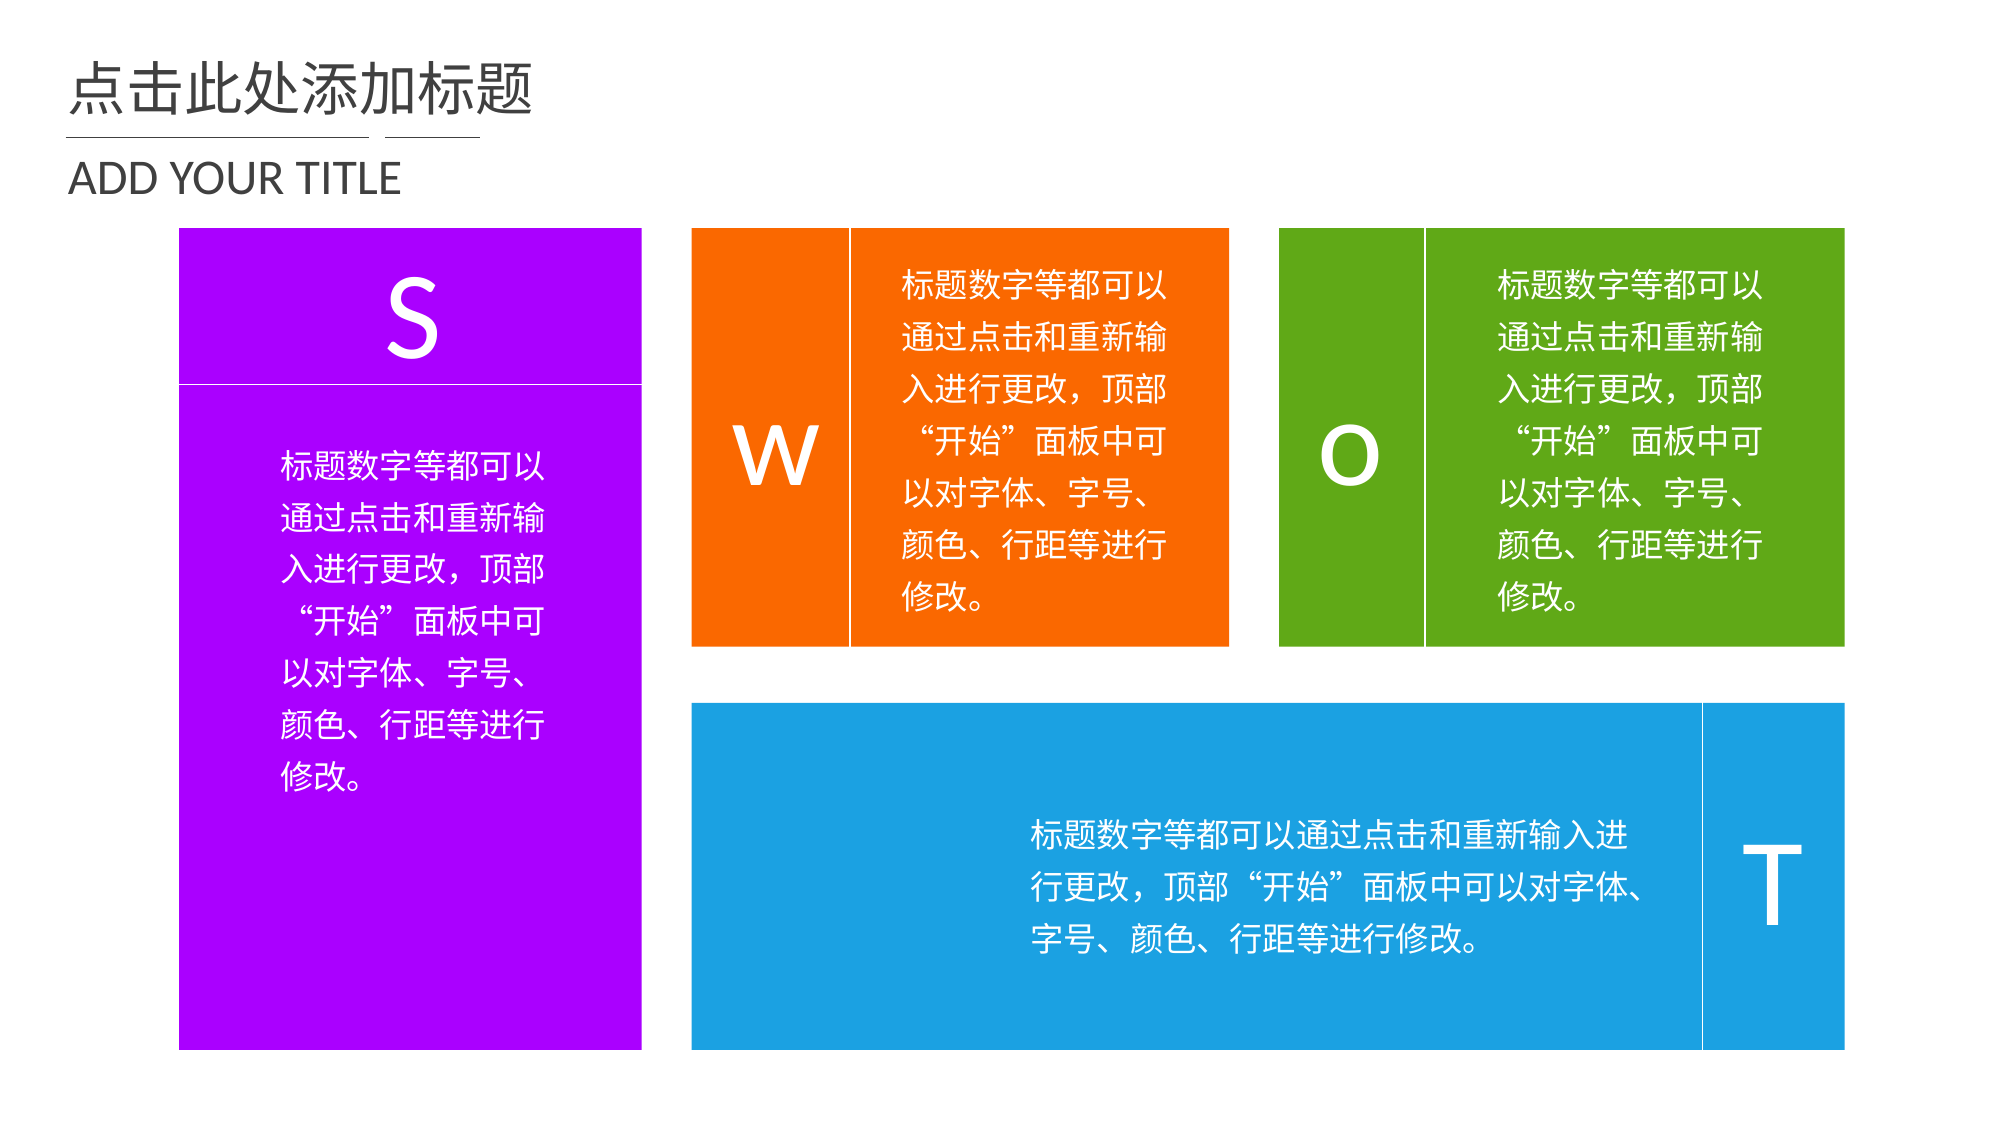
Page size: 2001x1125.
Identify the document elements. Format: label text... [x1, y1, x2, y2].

text_box w [716, 353, 834, 519]
text_box ADD YOUR TITLE [53, 137, 463, 213]
text_box 标题数字等都可以通过点击和重新输入进行更改，顶部“开始”面板中可以对字体、字号、颜色、行距等进行修改。 [890, 247, 1209, 622]
text_box [1703, 702, 1846, 1051]
text_box [691, 227, 1230, 648]
text_box 标题数字等都可以通过点击和重新输入进行更改，顶部“开始”面板中可以对字体、字号、颜色、行距等进行修改。 [1486, 247, 1805, 622]
text_box o [1302, 353, 1420, 519]
text_box S [370, 226, 488, 384]
text_box [1278, 227, 1846, 648]
text_box T [1727, 793, 1845, 958]
text_box S [370, 385, 488, 392]
text_box [178, 227, 643, 1051]
text_box [691, 702, 1702, 1051]
text_box 点击此处添加标题 [53, 44, 550, 130]
text_box 标题数字等都可以通过点击和重新输入进行更改，顶部“开始”面板中可以对字体、字号、颜色、行距等进行修改。 [1019, 796, 1653, 964]
text_box 标题数字等都可以通过点击和重新输入进行更改，顶部“开始”面板中可以对字体、字号、颜色、行距等进行修改。 [268, 427, 587, 802]
